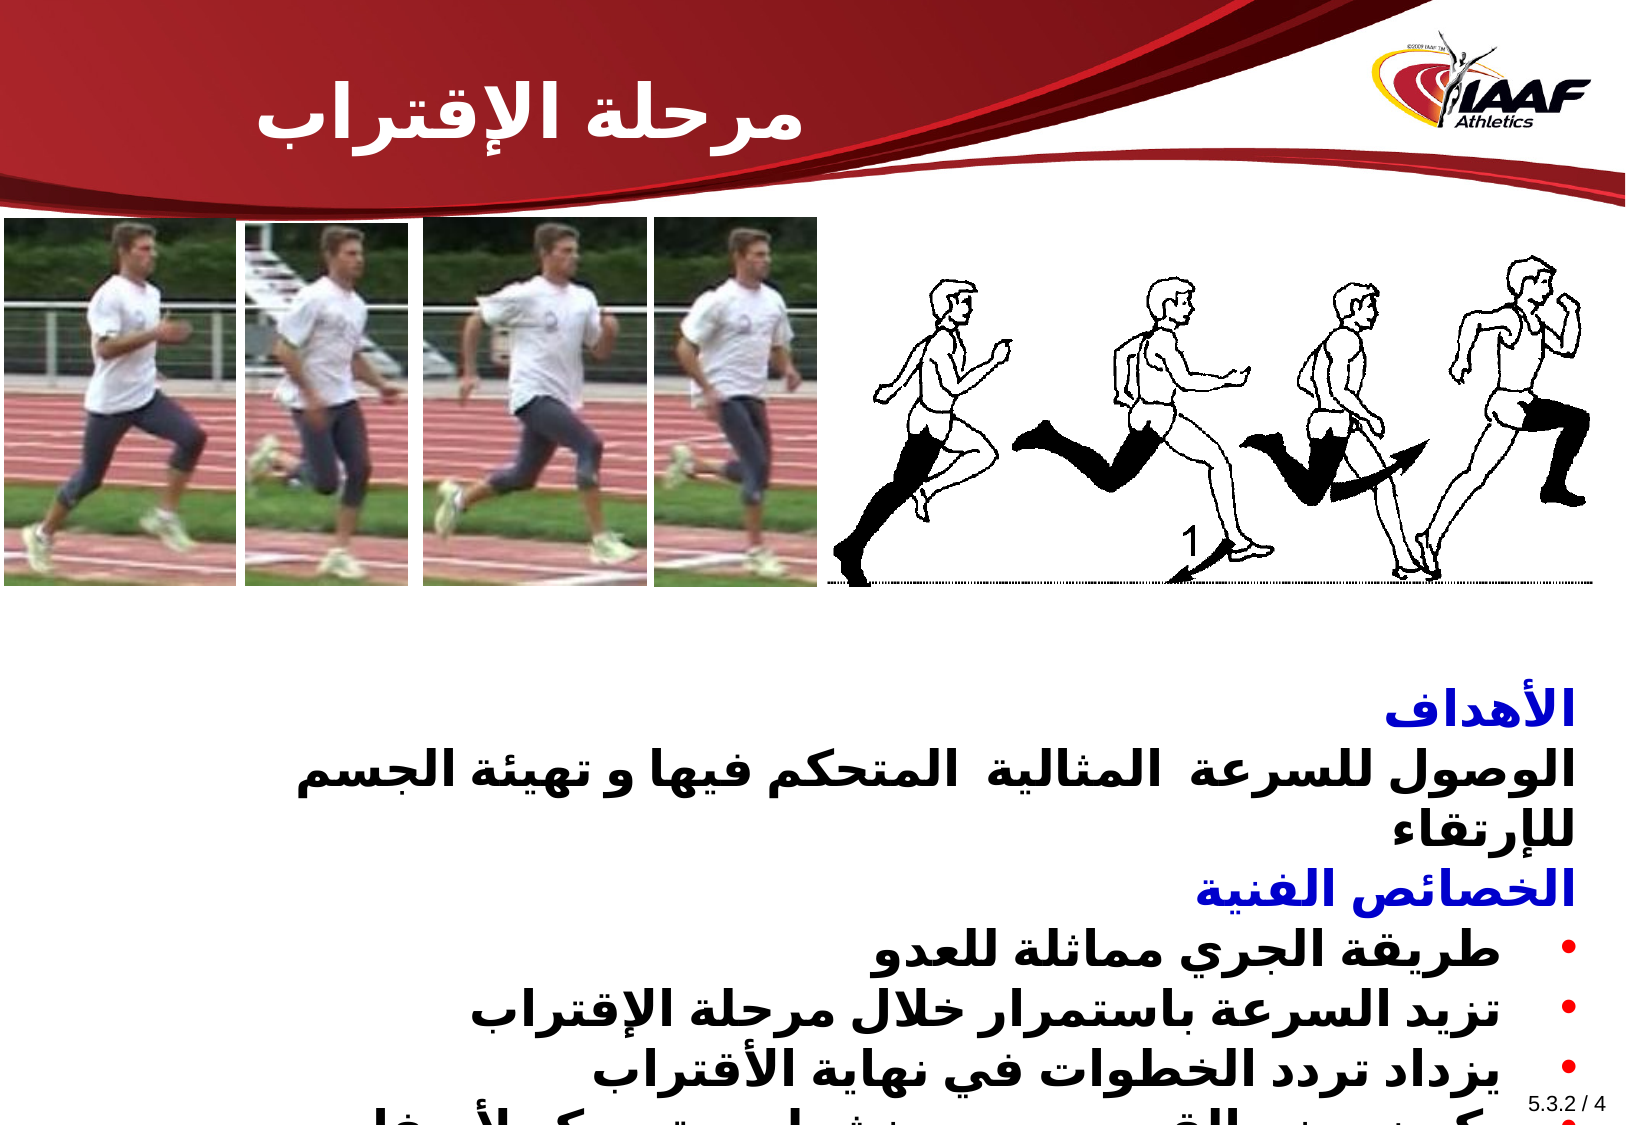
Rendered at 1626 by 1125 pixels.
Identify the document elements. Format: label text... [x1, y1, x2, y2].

picture [0, 0, 1626, 1125]
title مرحلة الإقتراب [57, 63, 1026, 161]
text_box الأهداف الوصول للسرعة المثالية المتحكم فيها و تهيئة الجسم للإرتقاء الخصائص الفنية طريقة الجري مماثلة للعدو تزيد السرعة باستمرار خلال مرحلة الإقتراب يزداد تردد الخطوات في نهاية الأقتراب يكون وضع القدم سريع و نشط مع تحريكه لأسفل و للخلف(1) . [91, 669, 1593, 1125]
text_box 5.3.2 / 4 [1509, 1082, 1625, 1124]
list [824, 243, 1593, 599]
